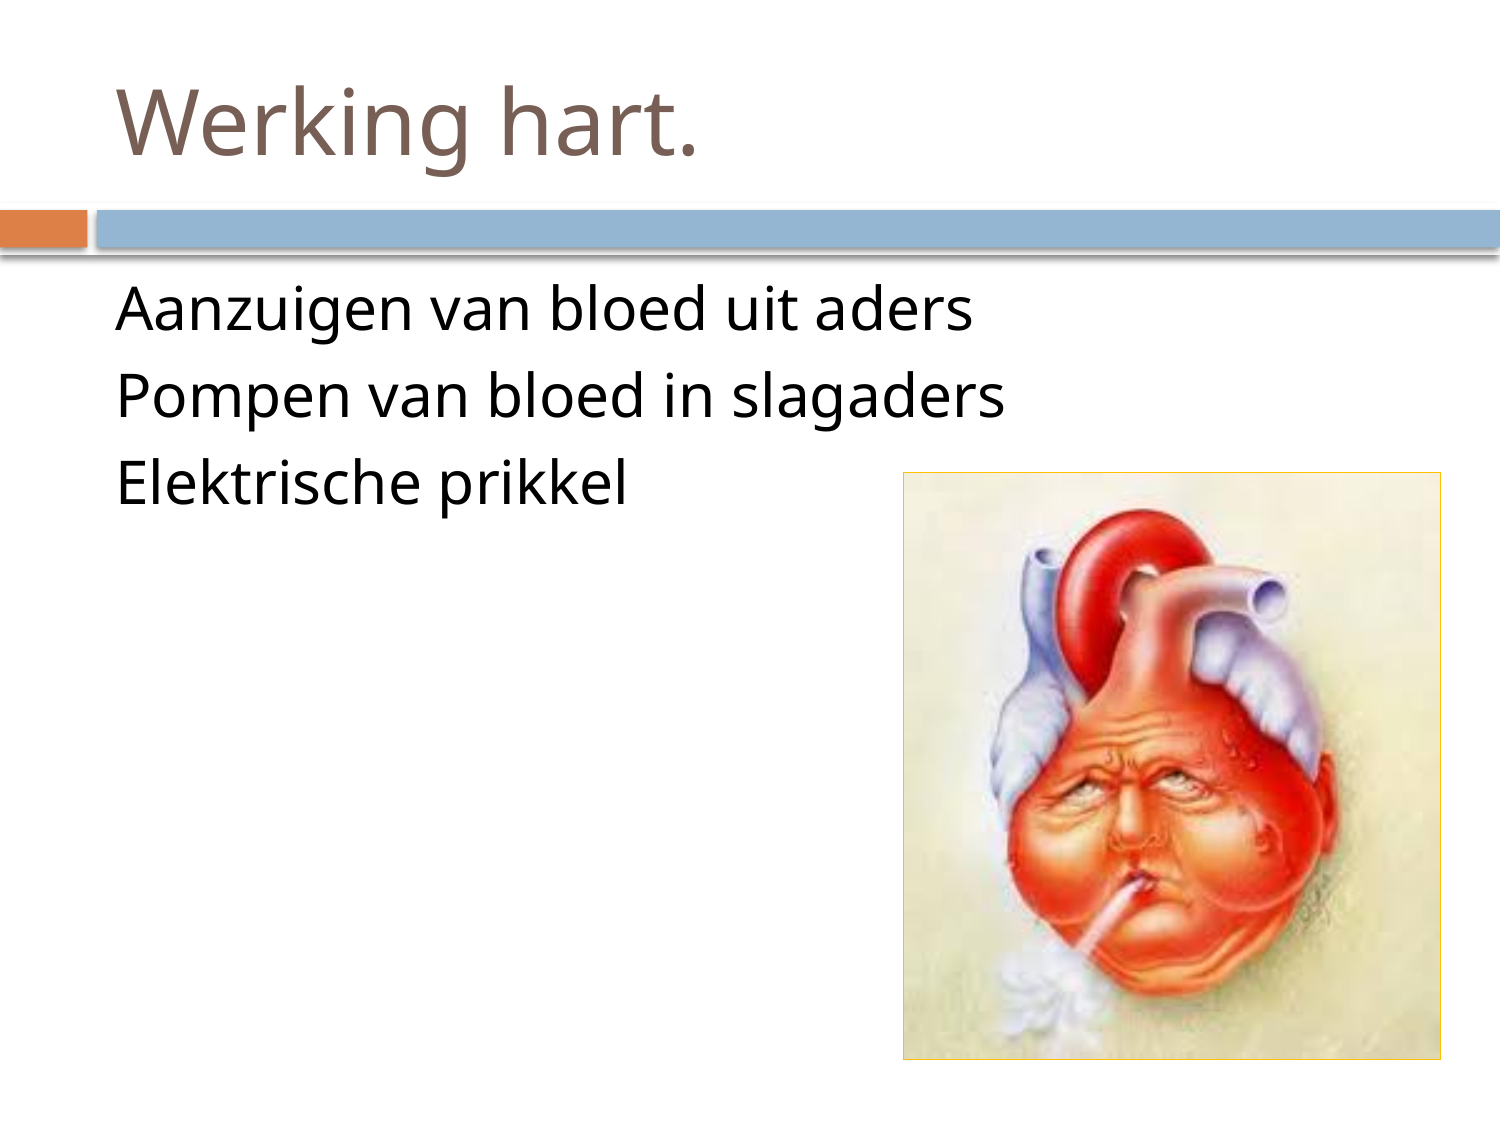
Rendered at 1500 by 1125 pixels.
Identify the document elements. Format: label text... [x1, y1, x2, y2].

title Werking hart. [100, 37, 1438, 200]
list Aanzuigen van bloed uit aders Pompen van bloed in slagaders Elektrische prikkel [100, 262, 1438, 1000]
picture [903, 472, 1441, 1060]
